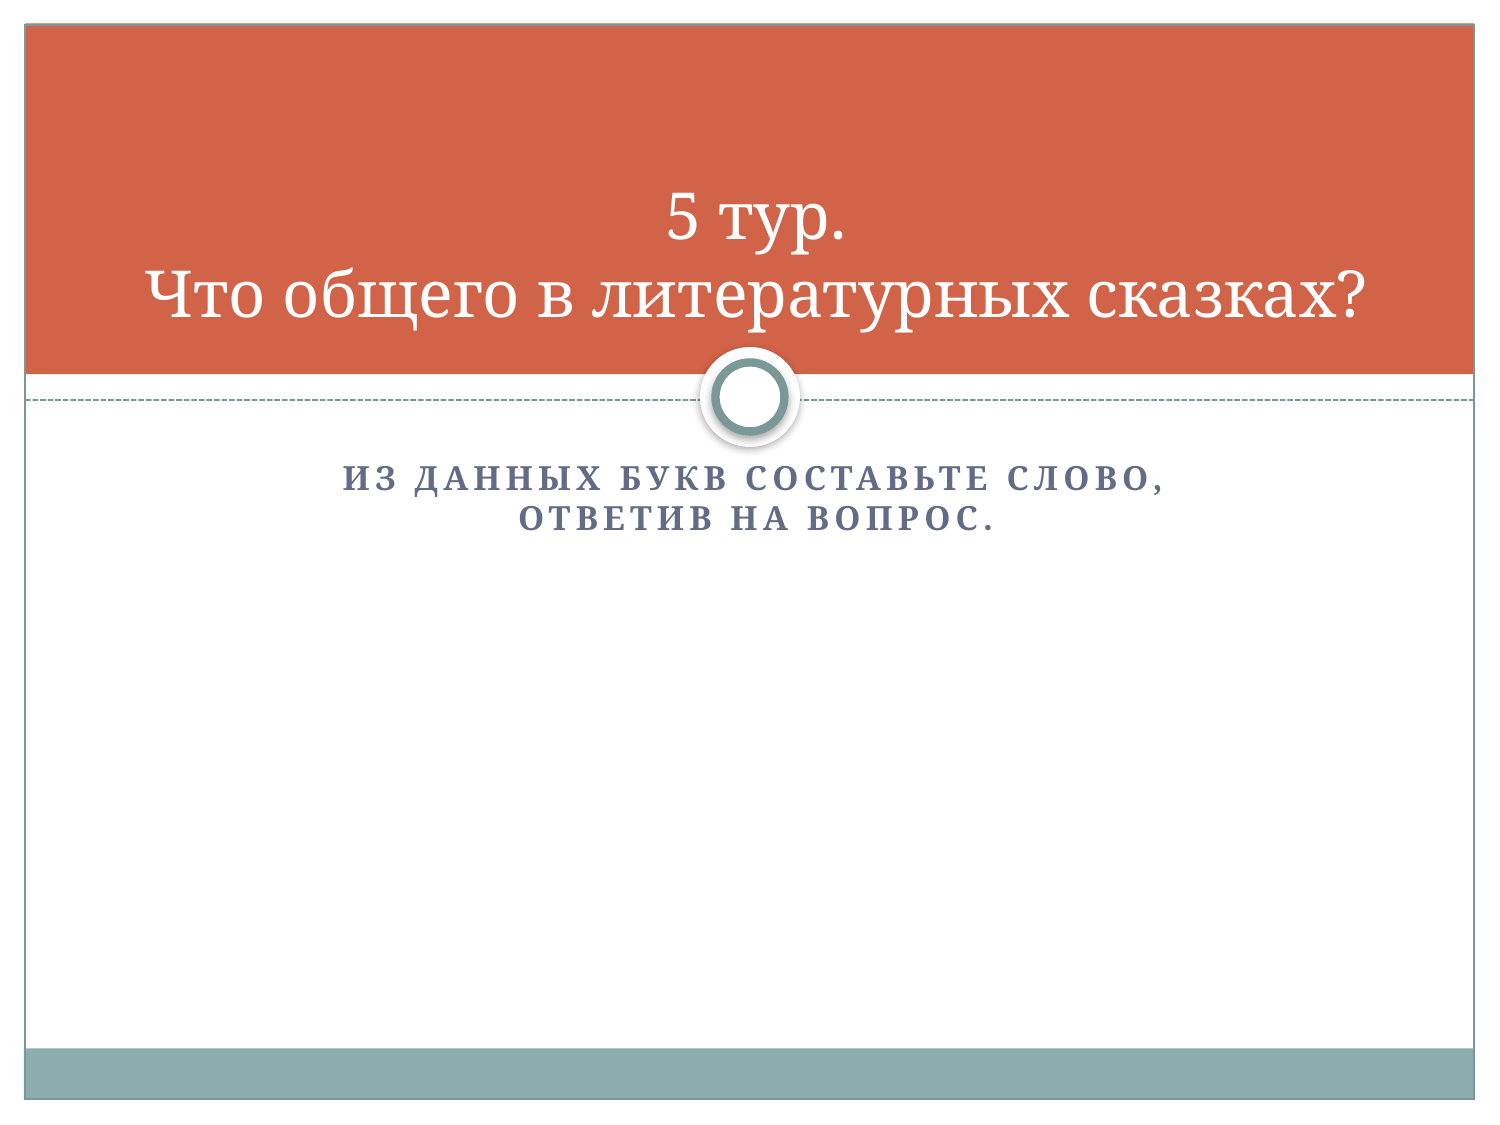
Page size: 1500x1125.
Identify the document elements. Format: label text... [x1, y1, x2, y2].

list Из данных букв составьте слово, ответив на вопрос. [224, 450, 1288, 725]
title 5 тур. Что общего в литературных сказках? [118, 87, 1394, 338]
